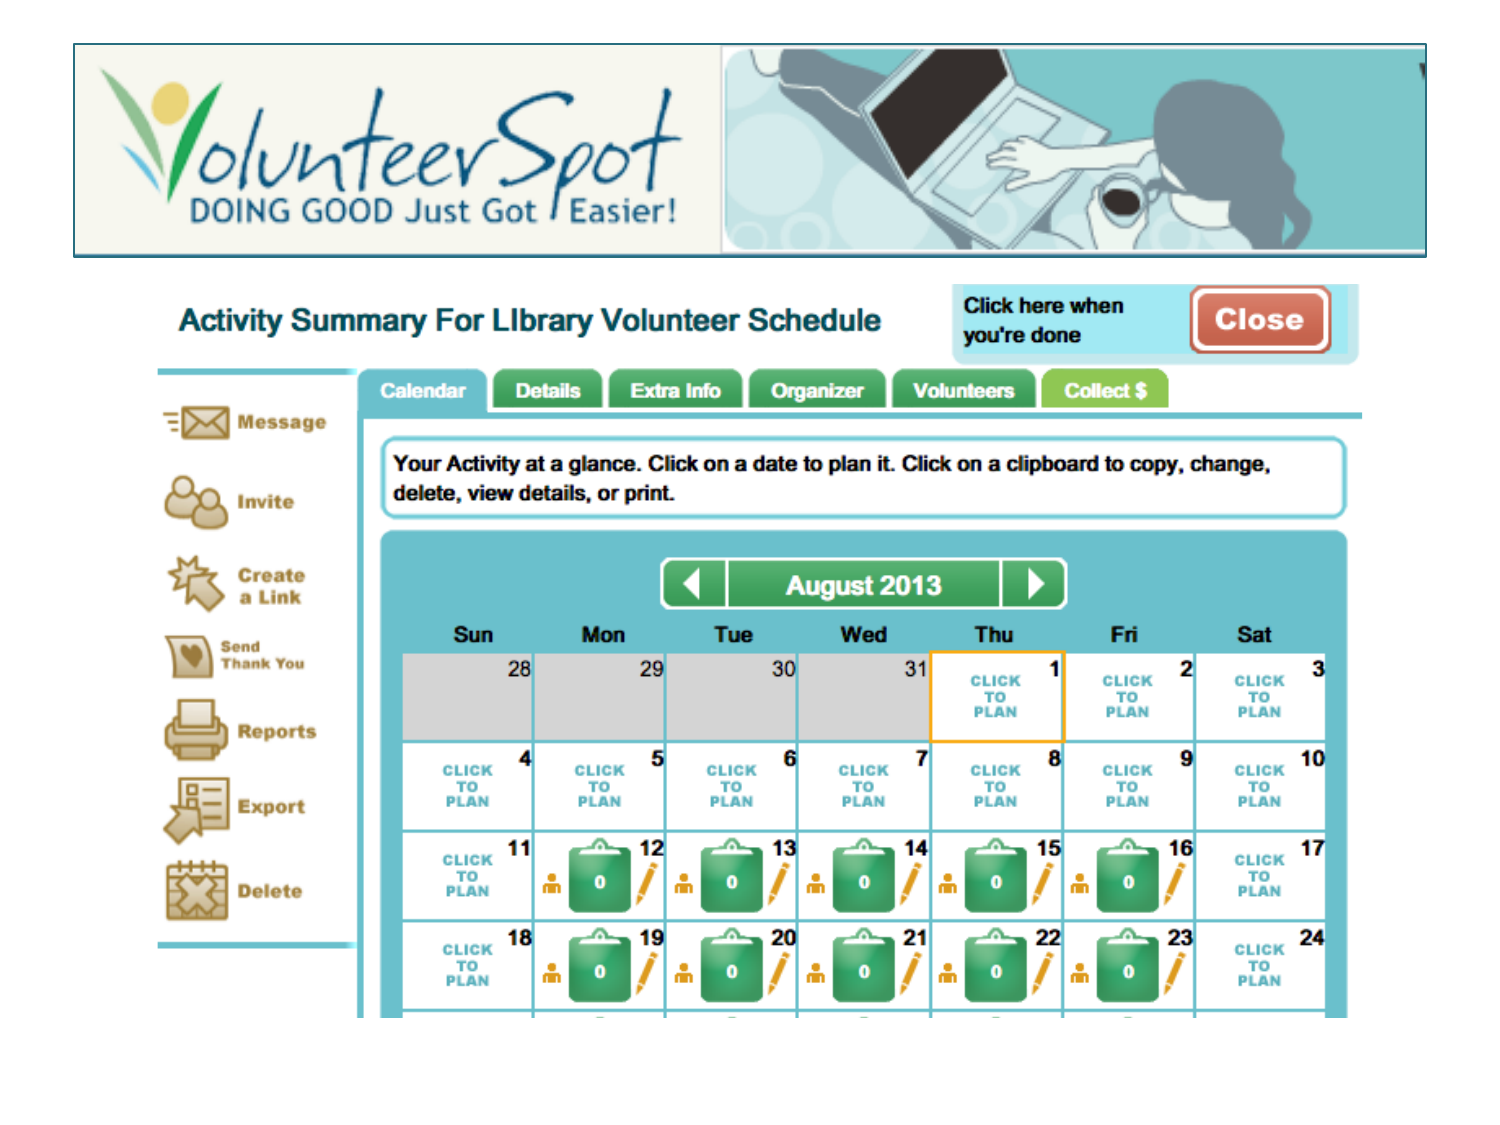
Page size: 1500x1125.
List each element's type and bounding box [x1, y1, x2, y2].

picture [157, 284, 1363, 1018]
picture [74, 44, 1426, 256]
